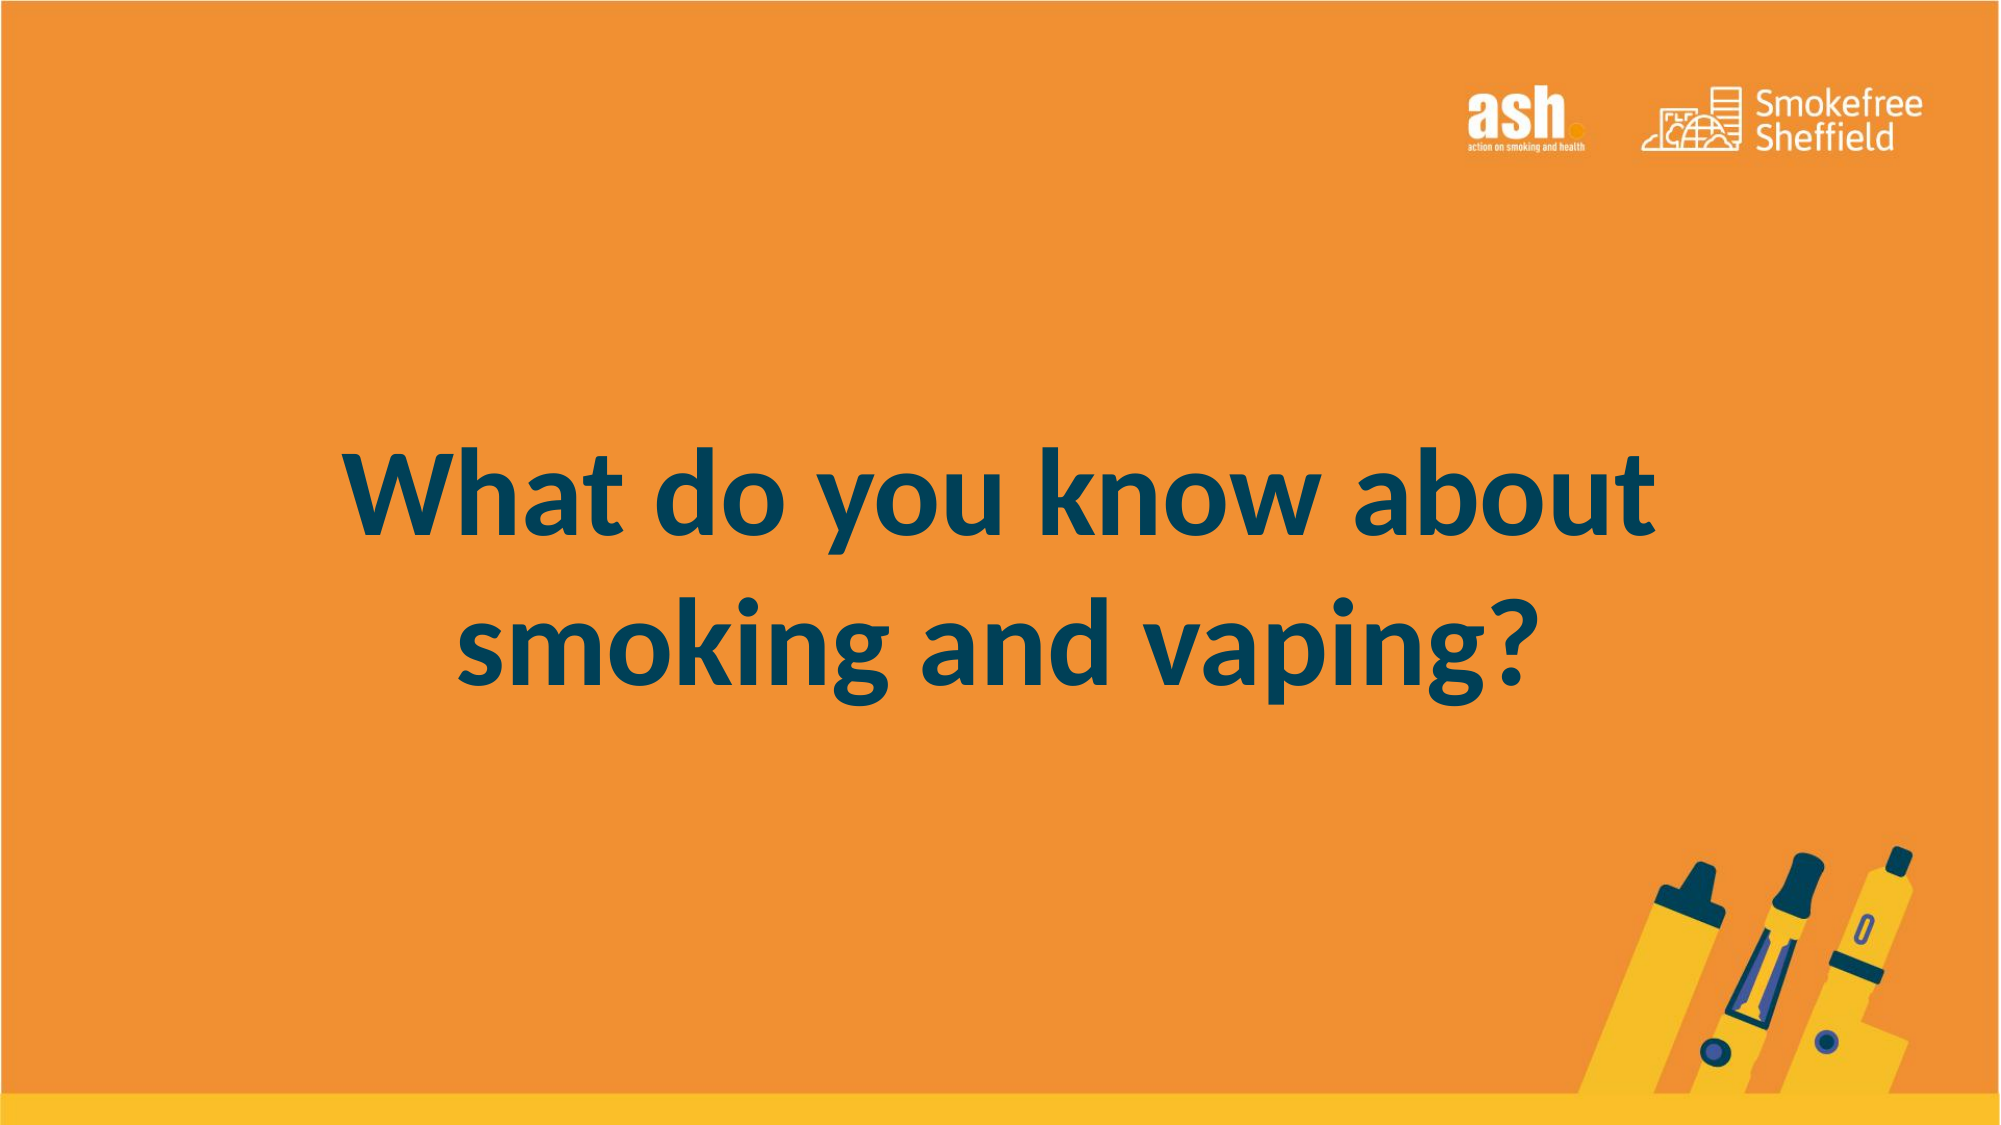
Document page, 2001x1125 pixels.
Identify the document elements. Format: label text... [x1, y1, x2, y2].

text_box What do you know about smoking and vaping? [268, 403, 1732, 719]
picture [0, 0, 2000, 1125]
